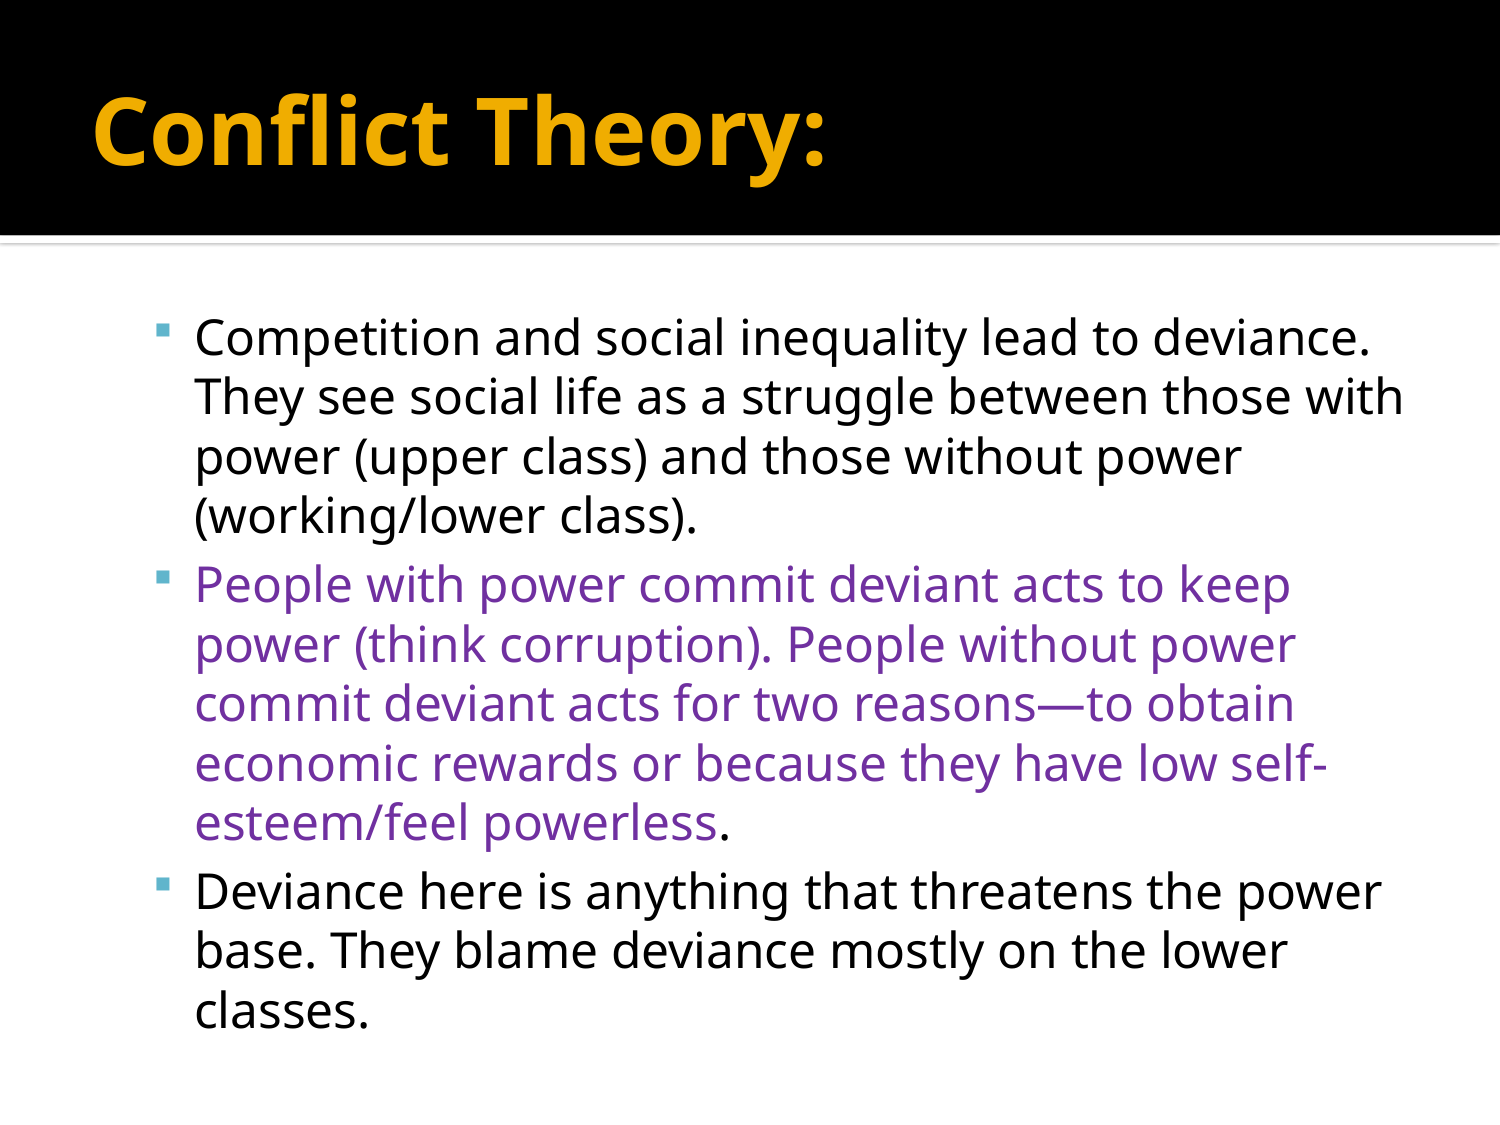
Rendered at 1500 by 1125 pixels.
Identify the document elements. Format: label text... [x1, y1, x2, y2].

list Competition and social inequality lead to deviance. They see social life as a struggle between those with power (upper class) and those without power (working/lower class). People with power commit deviant acts to keep power (think corruption). People without power commit deviant acts for two reasons—to obtain economic rewards or because they have low self-esteem/feel powerless. Deviance here is anything that threatens the power base. They blame deviance mostly on the lower classes. [75, 291, 1425, 1050]
title Conflict Theory: [75, 25, 1425, 231]
